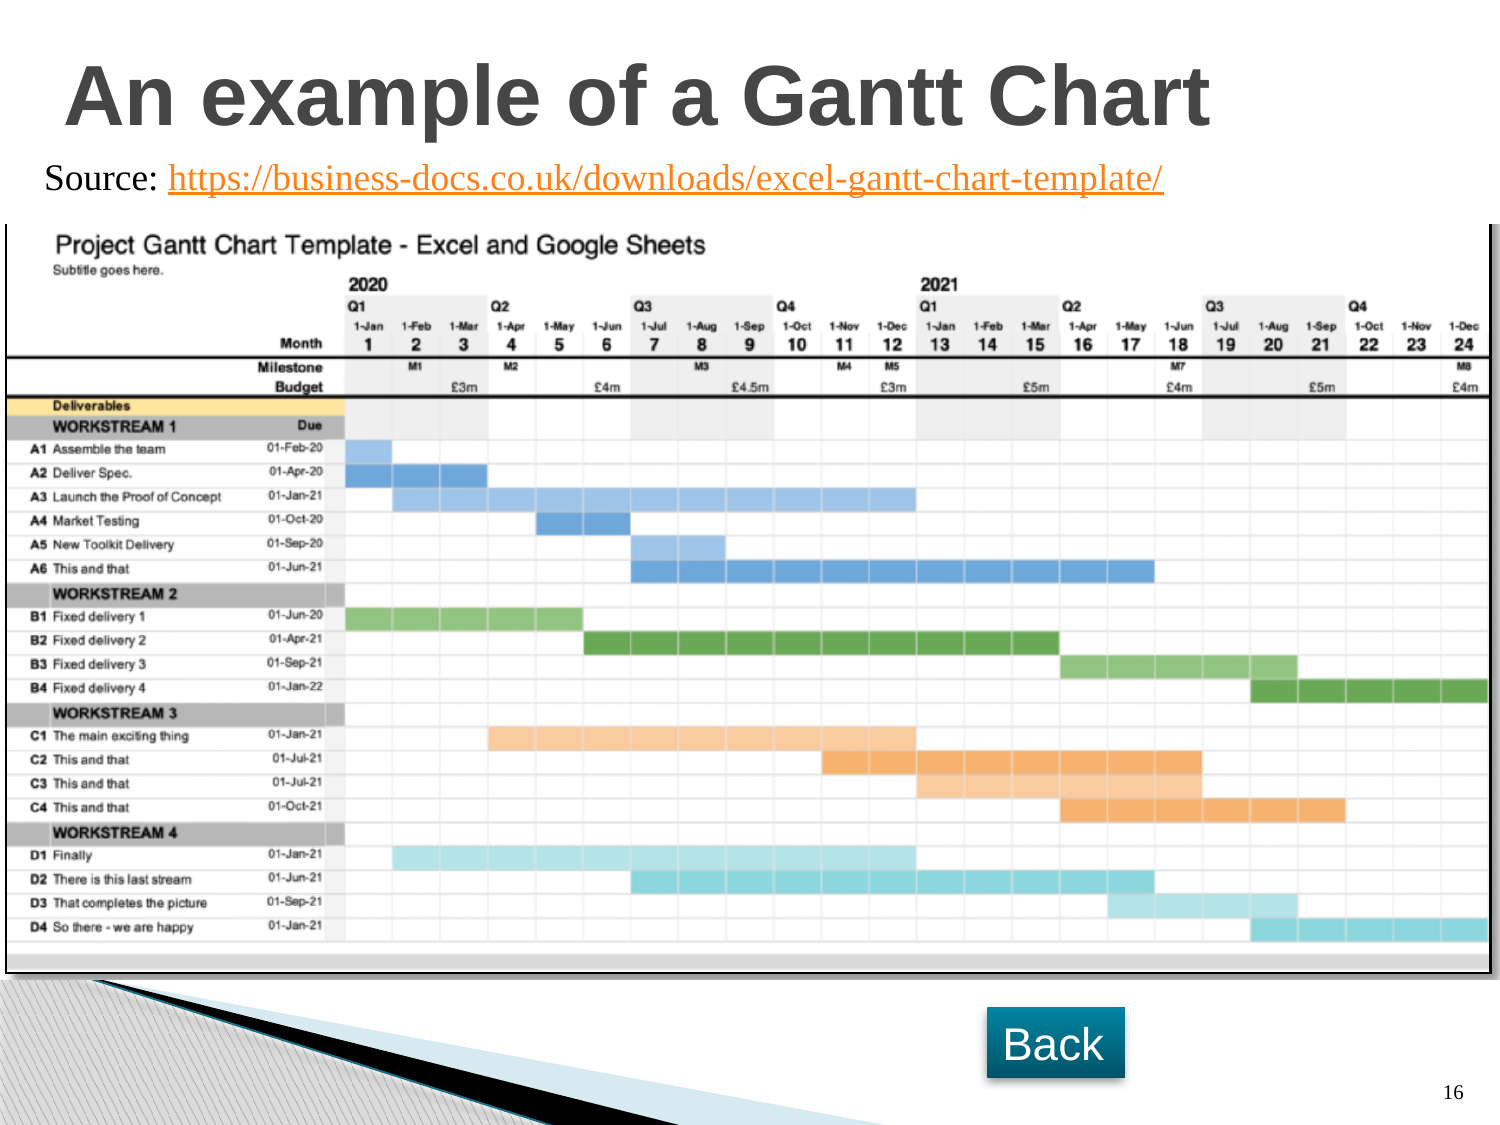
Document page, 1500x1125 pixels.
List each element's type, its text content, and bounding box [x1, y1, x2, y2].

text_box An example of a Gantt Chart [48, 32, 1449, 152]
picture [0, 224, 1500, 980]
text_box Source: https://business-docs.co.uk/downloads/excel-gantt-chart-template/ [29, 145, 1189, 206]
text_box Back [987, 1007, 1125, 1078]
slide_number 16 [1418, 1051, 1479, 1112]
